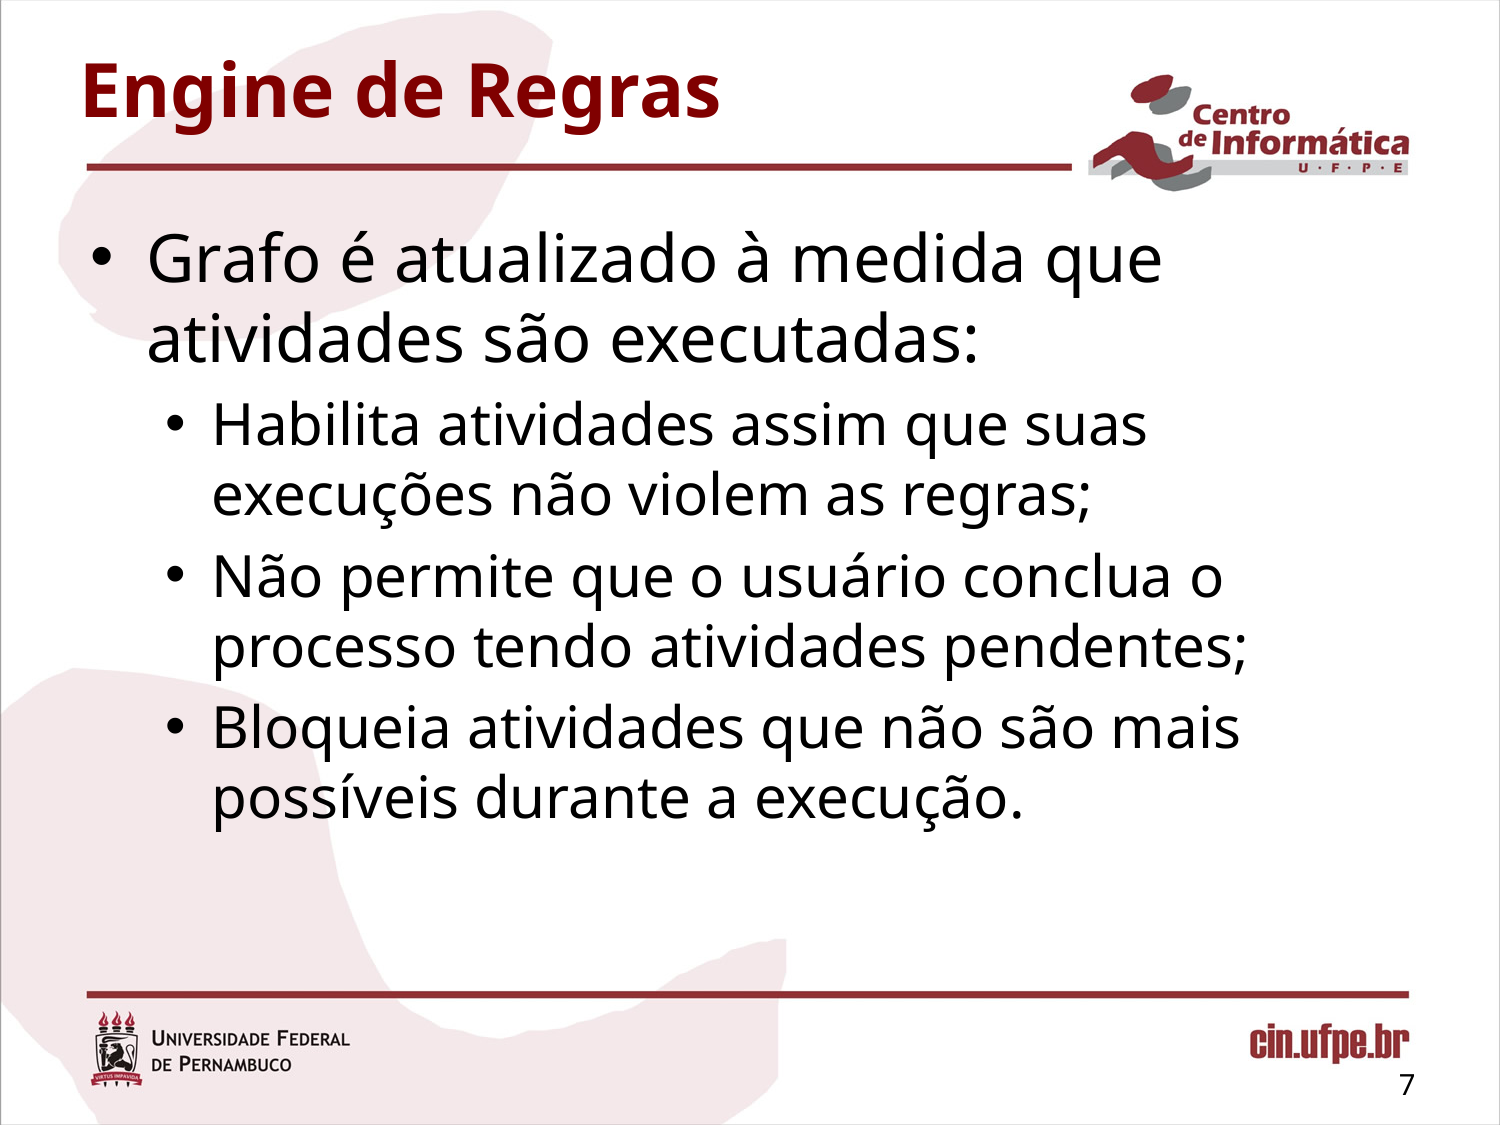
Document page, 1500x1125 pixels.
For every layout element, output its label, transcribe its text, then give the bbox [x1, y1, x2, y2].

list Grafo é atualizado à medida que atividades são executadas: Habilita atividades assim que suas execuções não violem as regras; Não permite que o usuário conclua o processo tendo atividades pendentes; Bloqueia atividades que não são mais possíveis durante a execução. [74, 207, 1426, 1006]
slide_number 7 [1080, 1058, 1431, 1107]
title Engine de Regras [64, 7, 1129, 169]
picture [0, 0, 1500, 1125]
